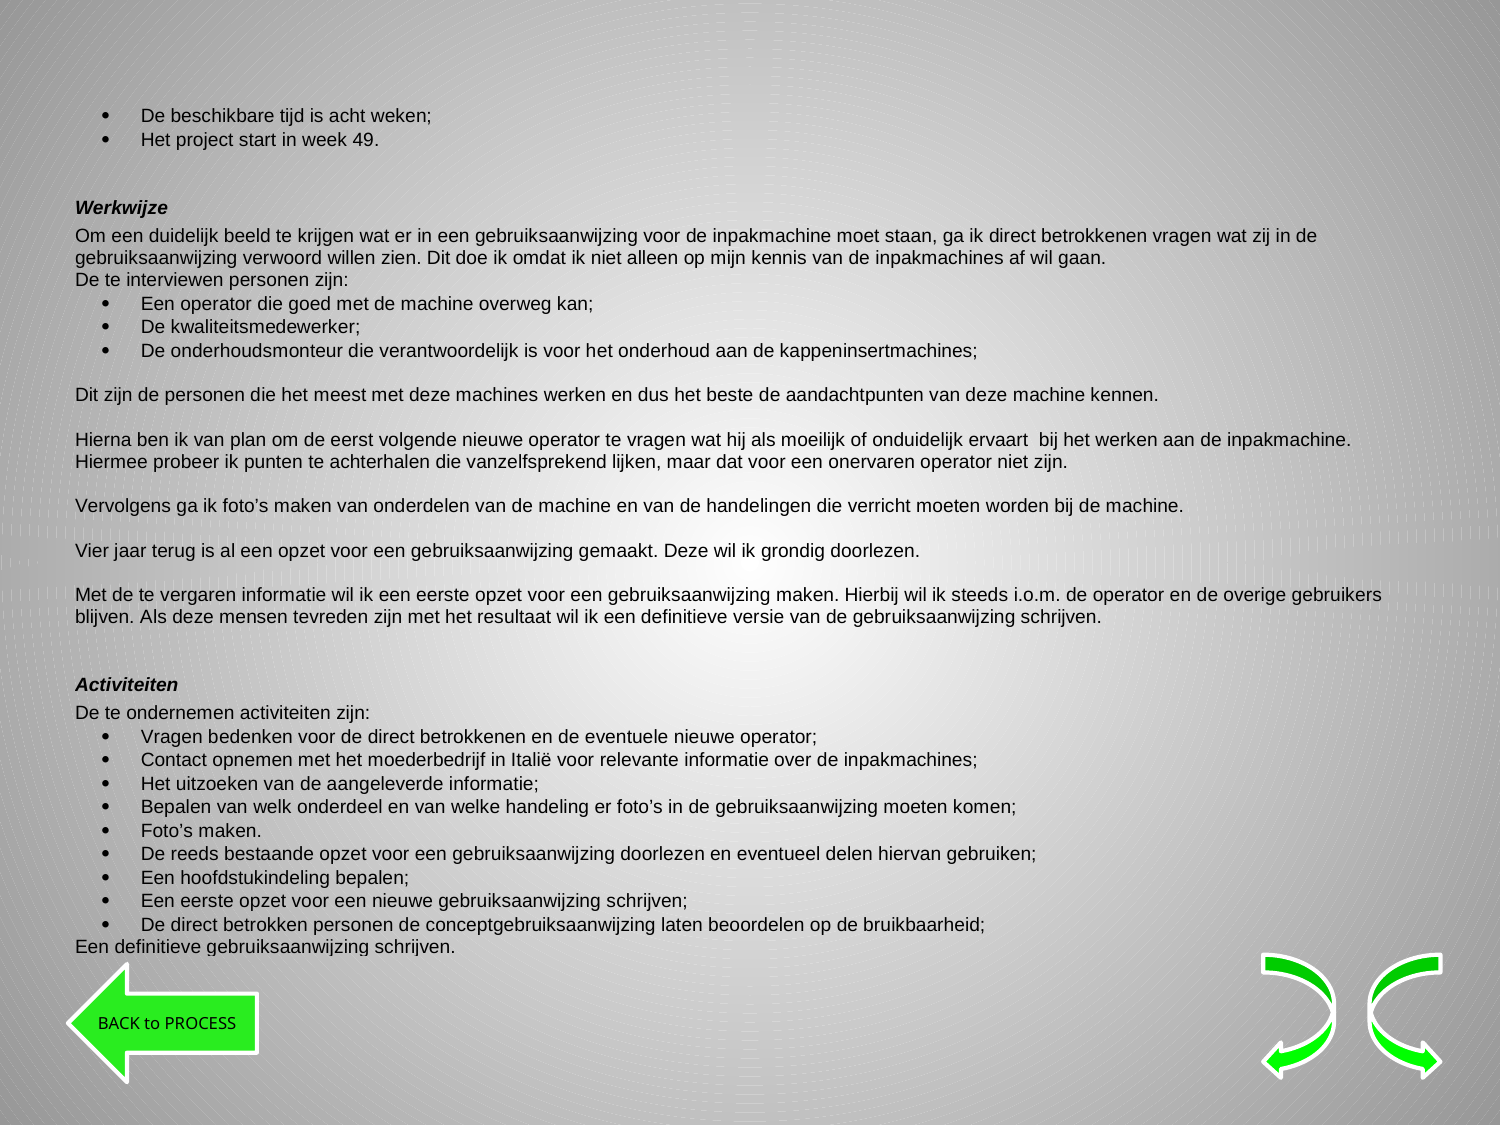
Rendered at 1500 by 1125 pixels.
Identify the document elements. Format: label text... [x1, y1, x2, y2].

text_box [1367, 952, 1443, 1080]
text_box [65, 964, 259, 1085]
text_box [1261, 964, 1337, 1080]
text_box BACK to PROCESS [83, 1005, 261, 1041]
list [74, 103, 1426, 957]
